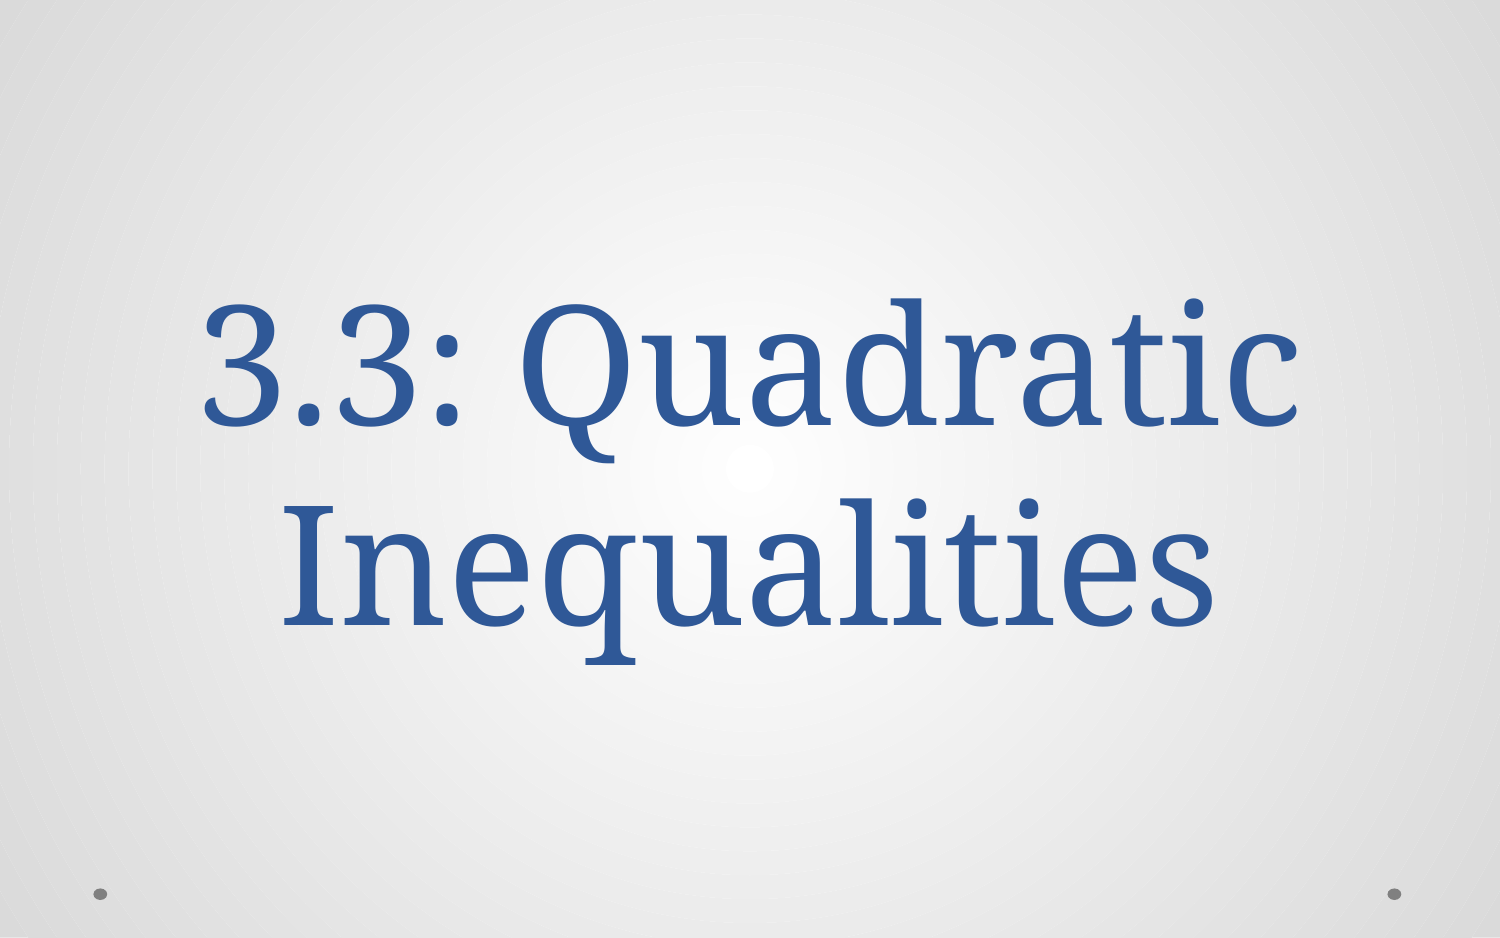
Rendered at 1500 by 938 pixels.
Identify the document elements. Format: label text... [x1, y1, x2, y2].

title 3.3: Quadratic Inequalities [112, 83, 1388, 667]
